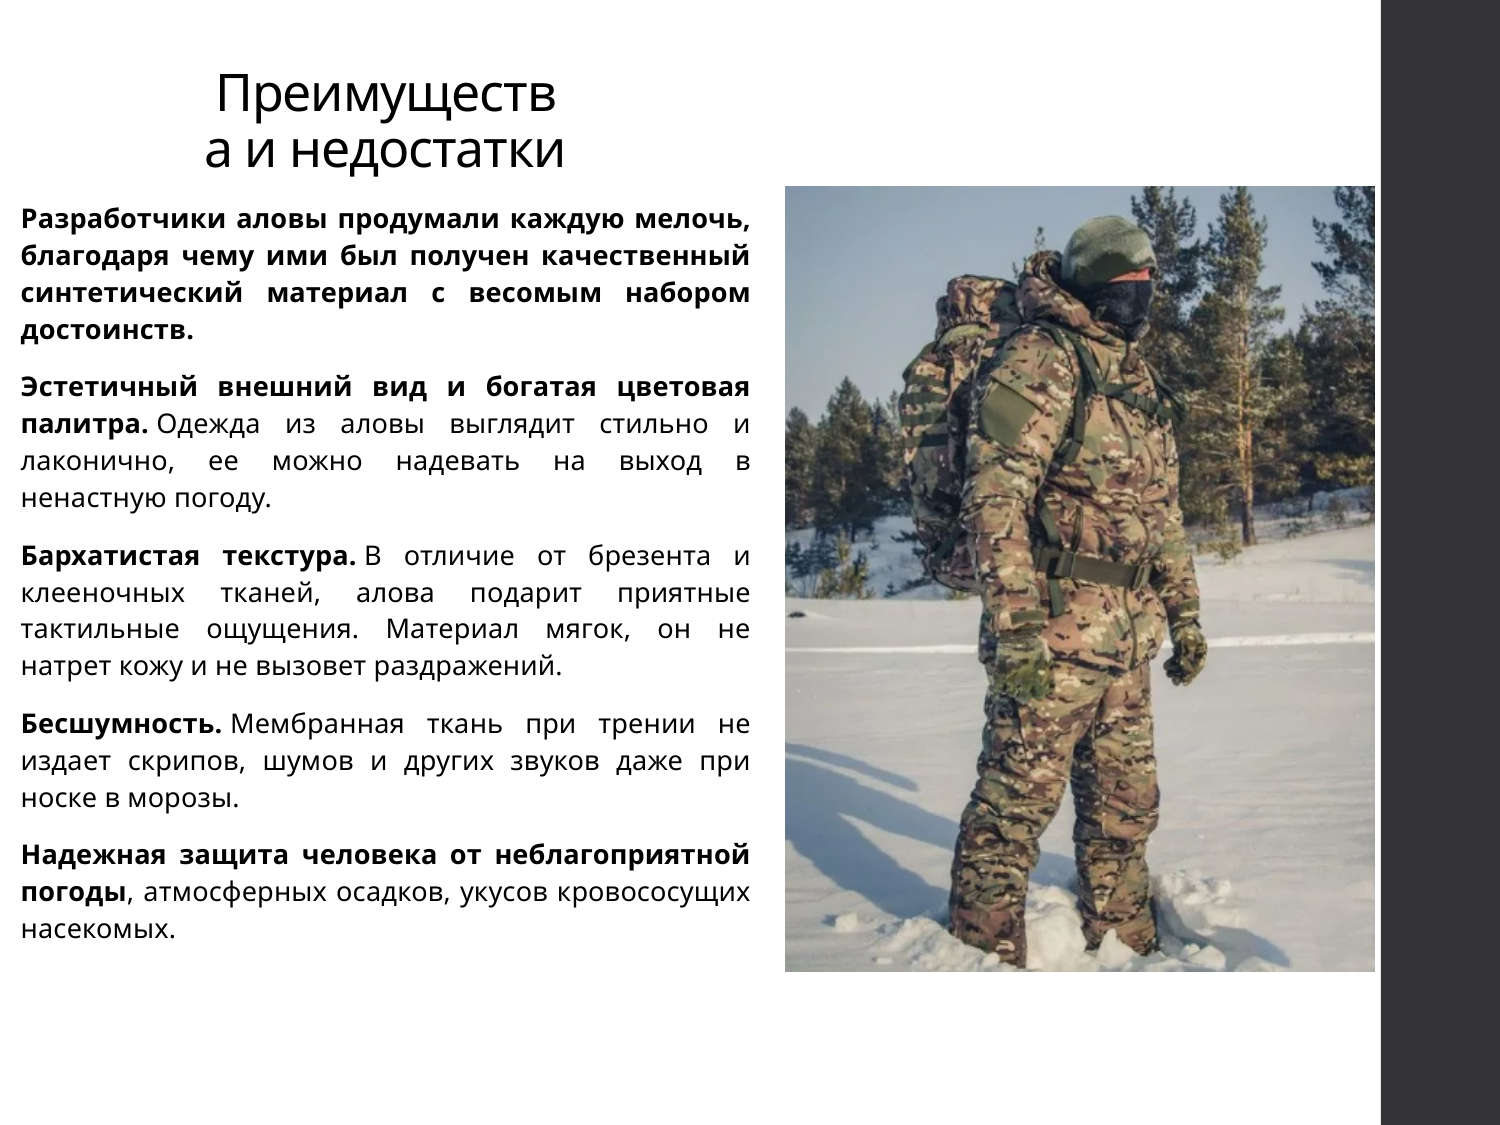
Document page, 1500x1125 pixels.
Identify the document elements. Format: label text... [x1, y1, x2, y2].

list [785, 186, 1375, 973]
title Преимущества и недостатки [189, 28, 583, 189]
list Разработчики аловы продумали каждую мелочь, благодаря чему ими был получен качественный синтетический материал с весомым набором достоинств. Эстетичный внешний вид и богатая цветовая палитра. Одежда из аловы выглядит стильно и лаконично, ее можно надевать на выход в ненастную погоду. Бархатистая текстура. В отличие от брезента и клееночных тканей, алова подарит приятные тактильные ощущения. Материал мягок, он не натрет кожу и не вызовет раздражений. Бесшумность. Мембранная ткань при трении не издает скрипов, шумов и других звуков даже при носке в морозы. Надежная защита человека от неблагоприятной погоды, атмосферных осадков, укусов кровососущих насекомых. [5, 189, 767, 1097]
